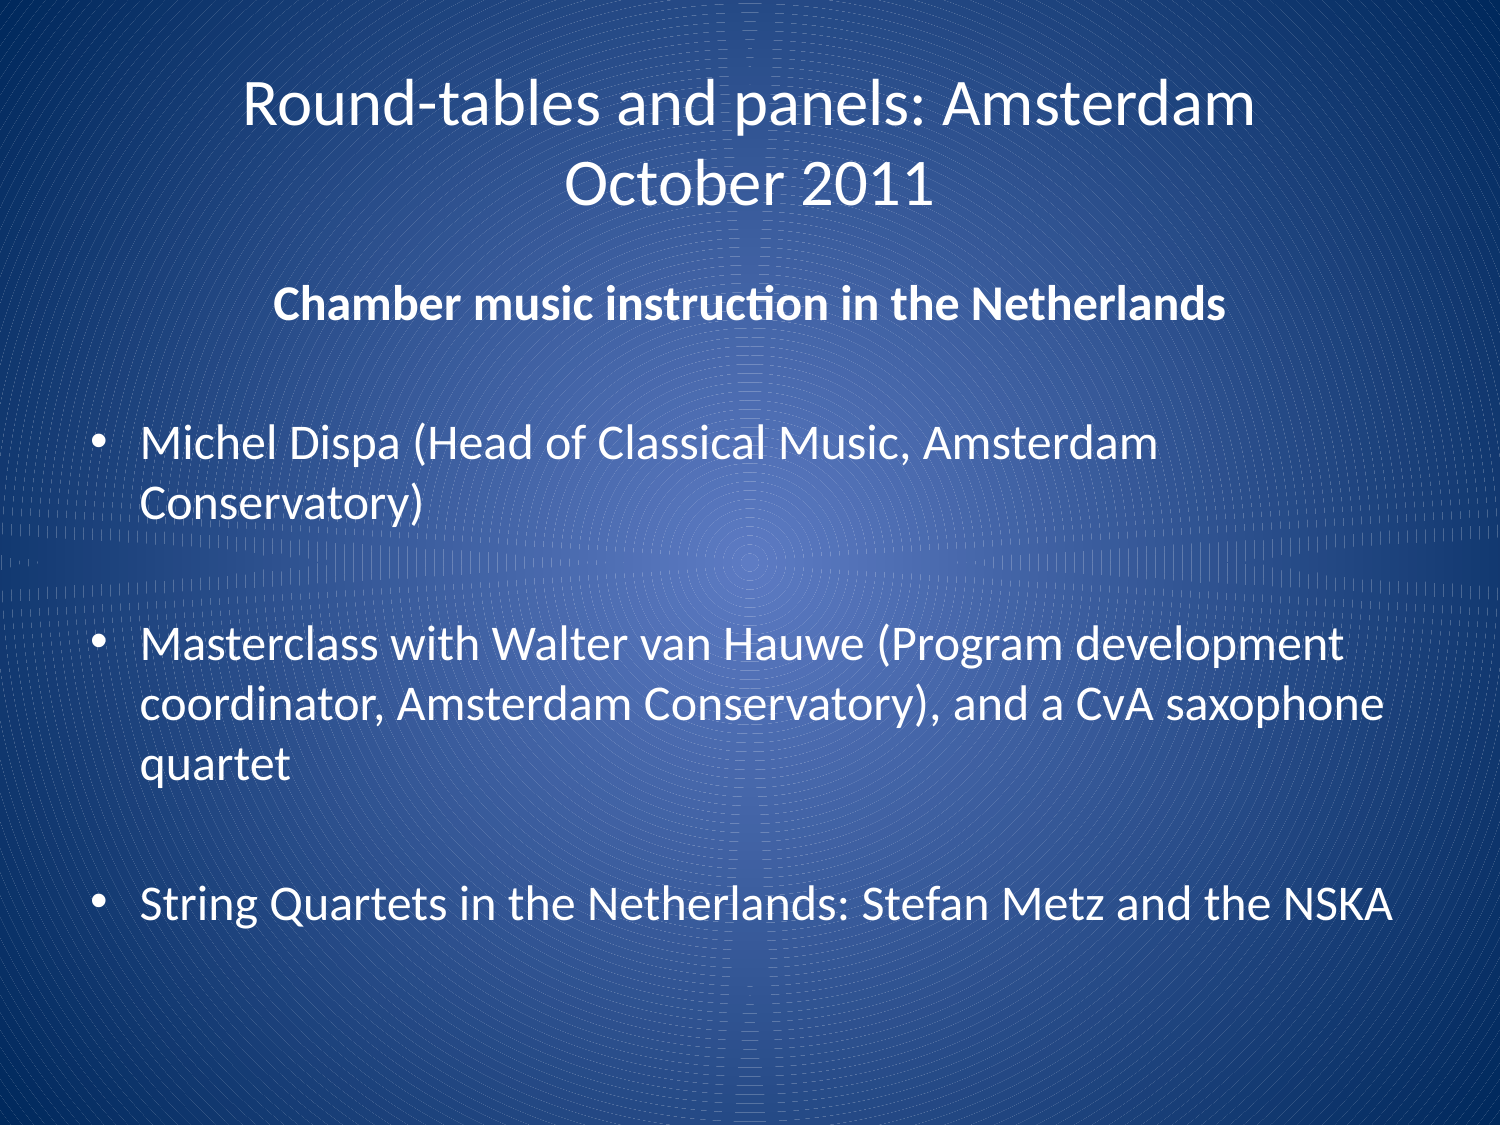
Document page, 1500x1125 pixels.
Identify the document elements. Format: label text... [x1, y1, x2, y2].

title Round-tables and panels: Amsterdam October 2011 [75, 45, 1425, 233]
list Chamber music instruction in the Netherlands Michel Dispa (Head of Classical Music, Amsterdam Conservatory) Masterclass with Walter van Hauwe (Program development coordinator, Amsterdam Conservatory), and a CvA saxophone quartet String Quartets in the Netherlands: Stefan Metz and the NSKA [75, 262, 1425, 1005]
